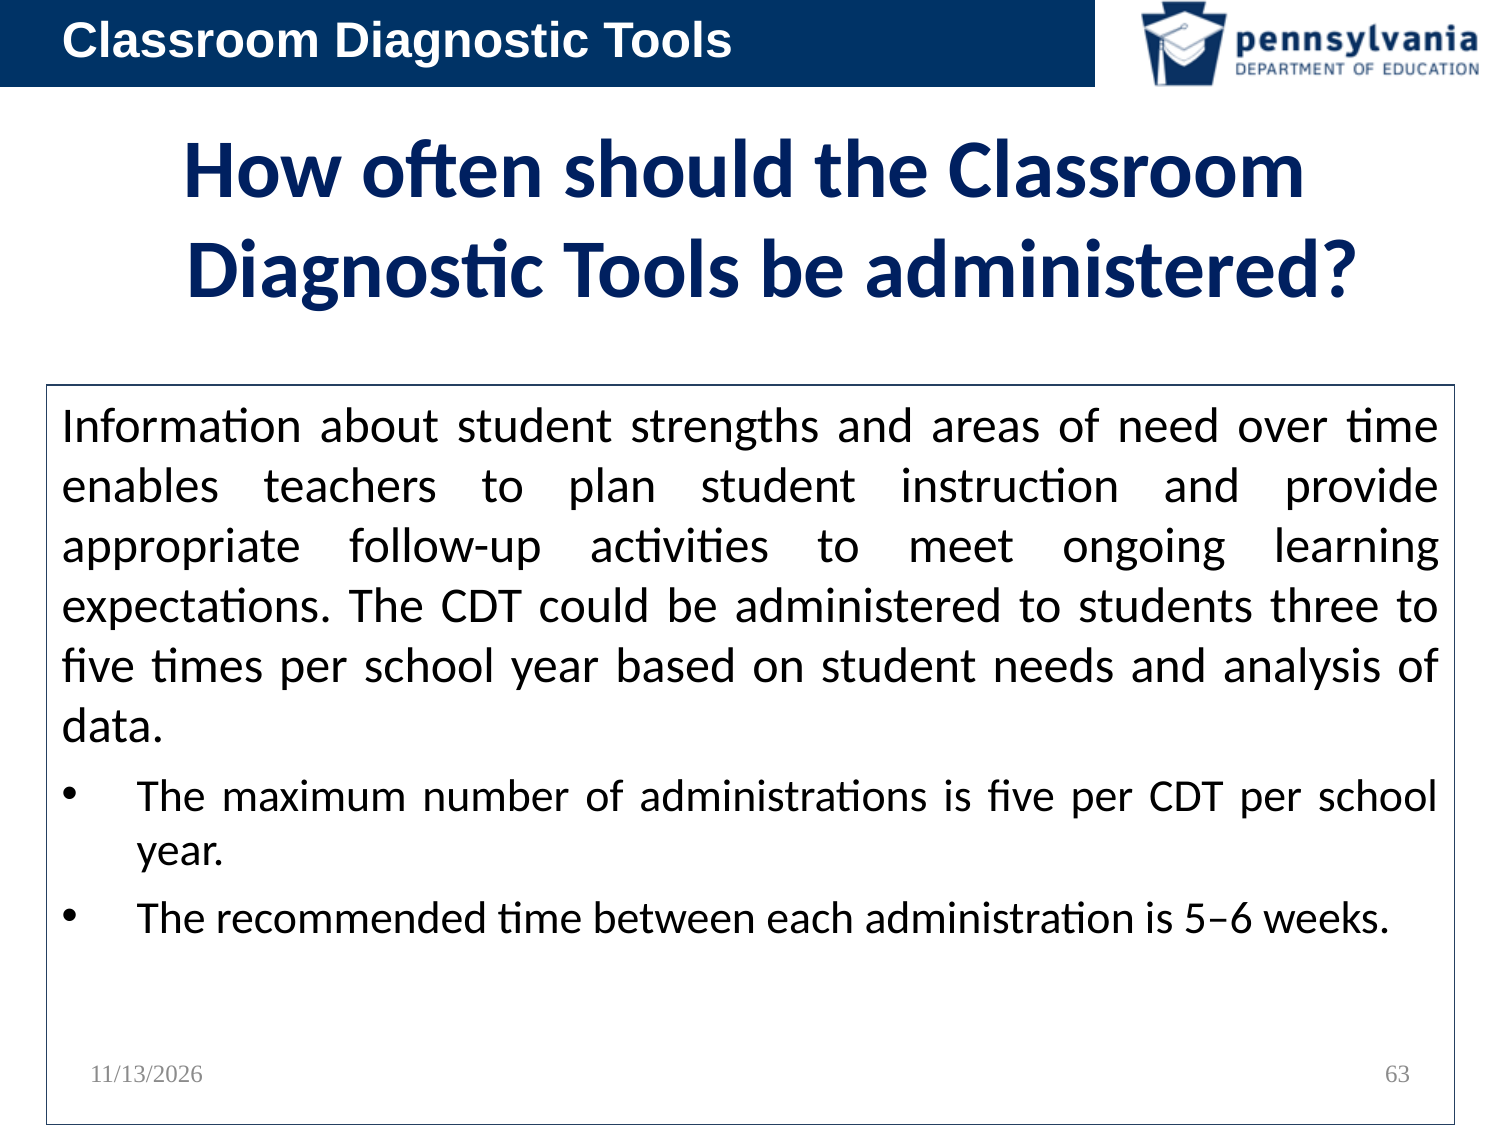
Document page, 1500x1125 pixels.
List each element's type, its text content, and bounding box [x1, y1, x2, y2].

slide_number 63 [1074, 1042, 1425, 1103]
picture [1134, 0, 1485, 90]
title How often should the Classroom Diagnostic Tools be administered? [70, 219, 1421, 384]
list Information about student strengths and areas of need over time enables teachers to plan student instruction and provide appropriate follow-up activities to meet ongoing learning expectations. The CDT could be administered to students three to five times per school year based on student needs and analysis of data. The maximum number of administrations is five per CDT per school year. The recommended time between each administration is 5–6 weeks. [46, 384, 1455, 1125]
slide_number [75, 1042, 425, 1103]
